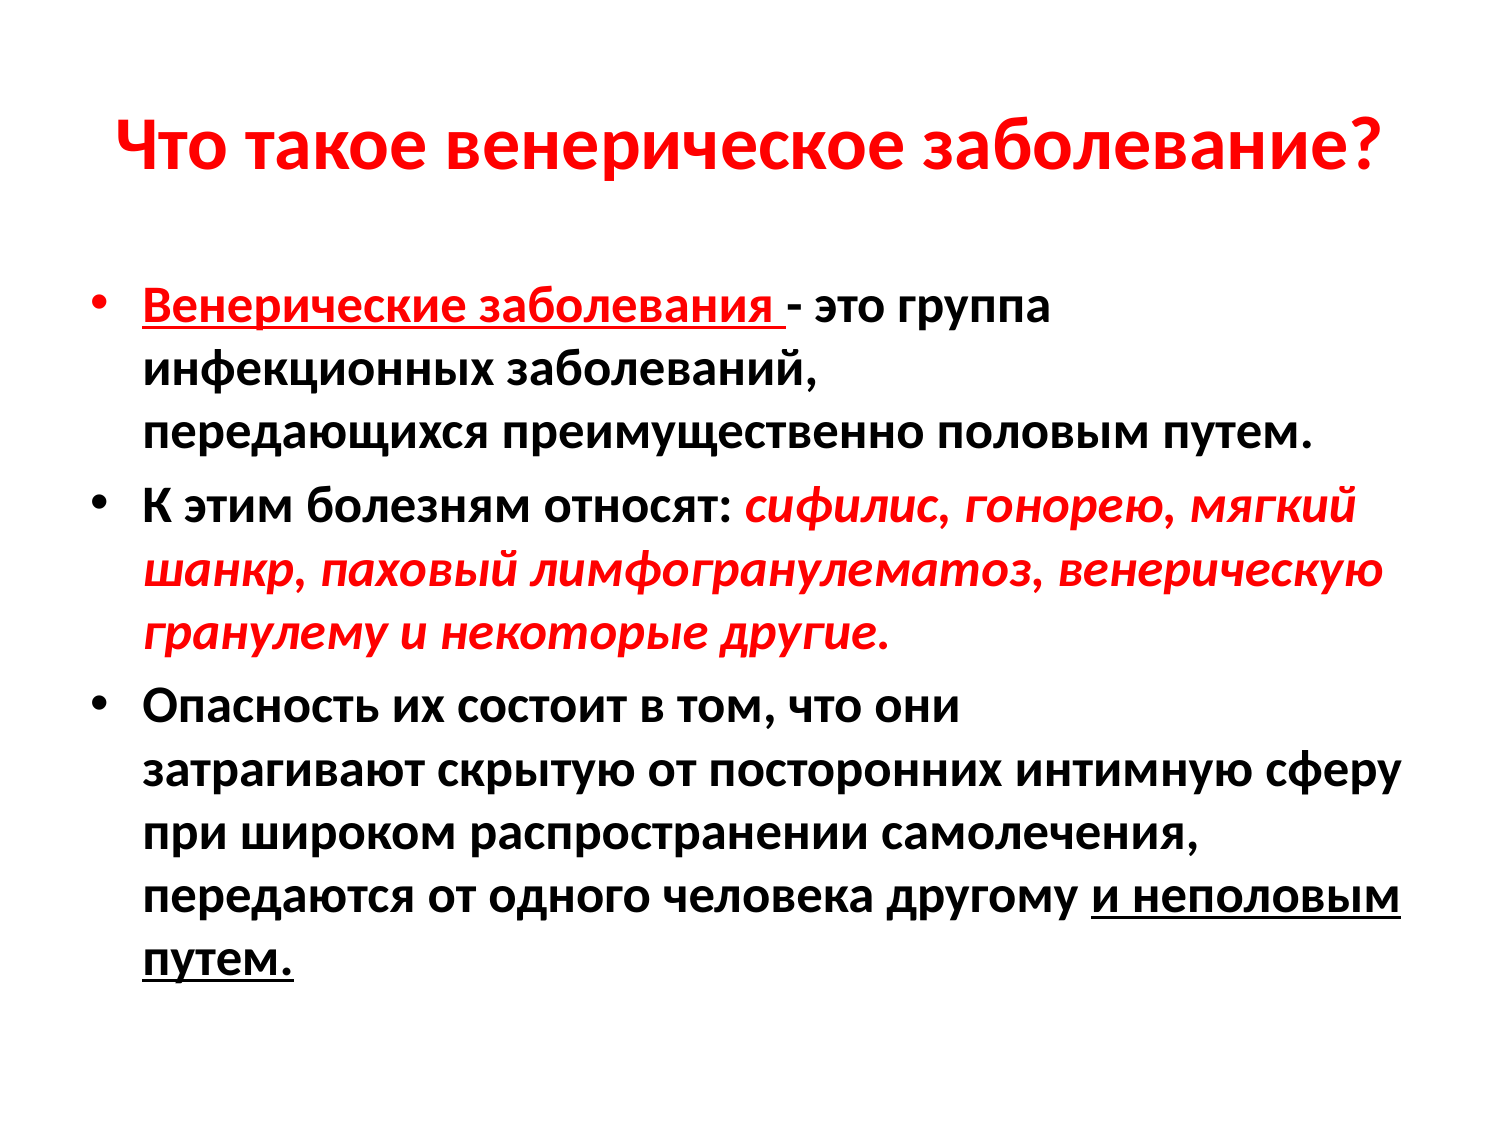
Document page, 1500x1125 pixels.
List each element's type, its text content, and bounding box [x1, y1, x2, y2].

list Венерические заболевания - это группа инфекционных заболеваний, передающихся преимущественно половым путем. К этим болезням относят: сифилис, гонорею, мягкий шанкр, паховый лимфогранулематоз, венерическую гранулему и некоторые другие. Опасность их состоит в том, что они затрагивают скрытую от посторонних интимную сферу при широком распространении самолечения, передаются от одного человека другому и неполовым путем. [74, 262, 1426, 1006]
title Что такое венерическое заболевание? [74, 44, 1426, 233]
